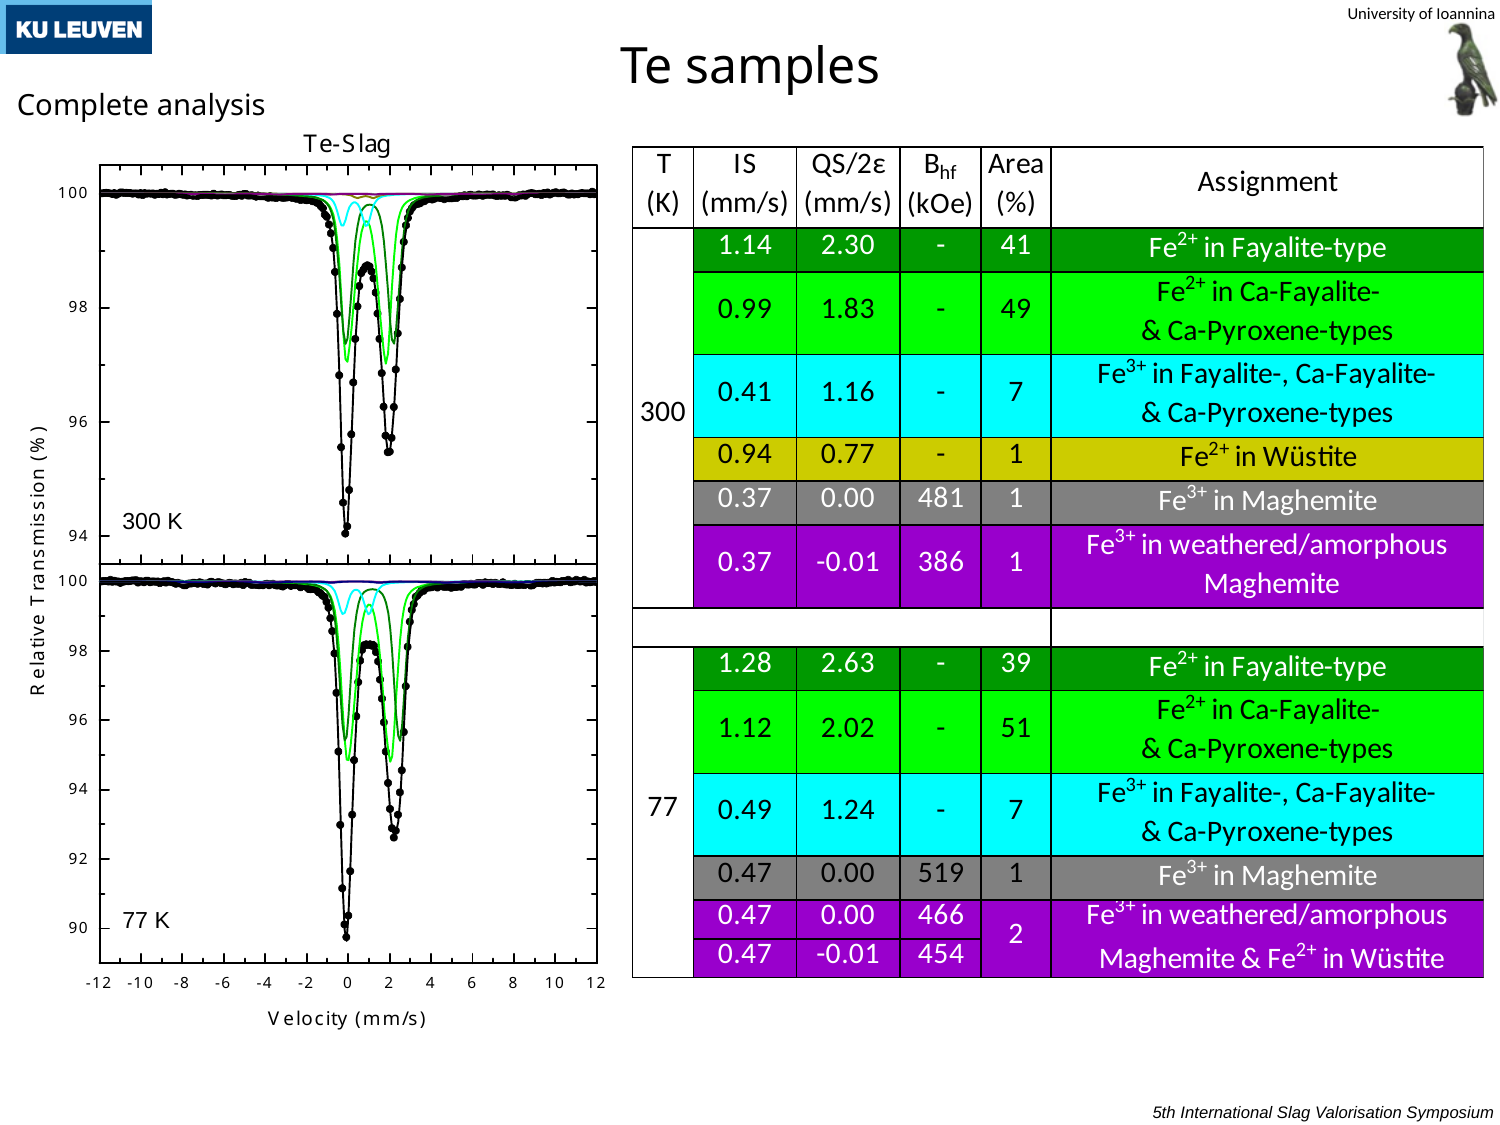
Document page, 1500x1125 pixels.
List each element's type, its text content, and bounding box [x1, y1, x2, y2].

picture [0, 0, 152, 54]
text_box Te samples [605, 25, 895, 101]
picture [0, 117, 1486, 1058]
text_box Complete analysis [2, 79, 281, 116]
picture [1444, 20, 1500, 118]
